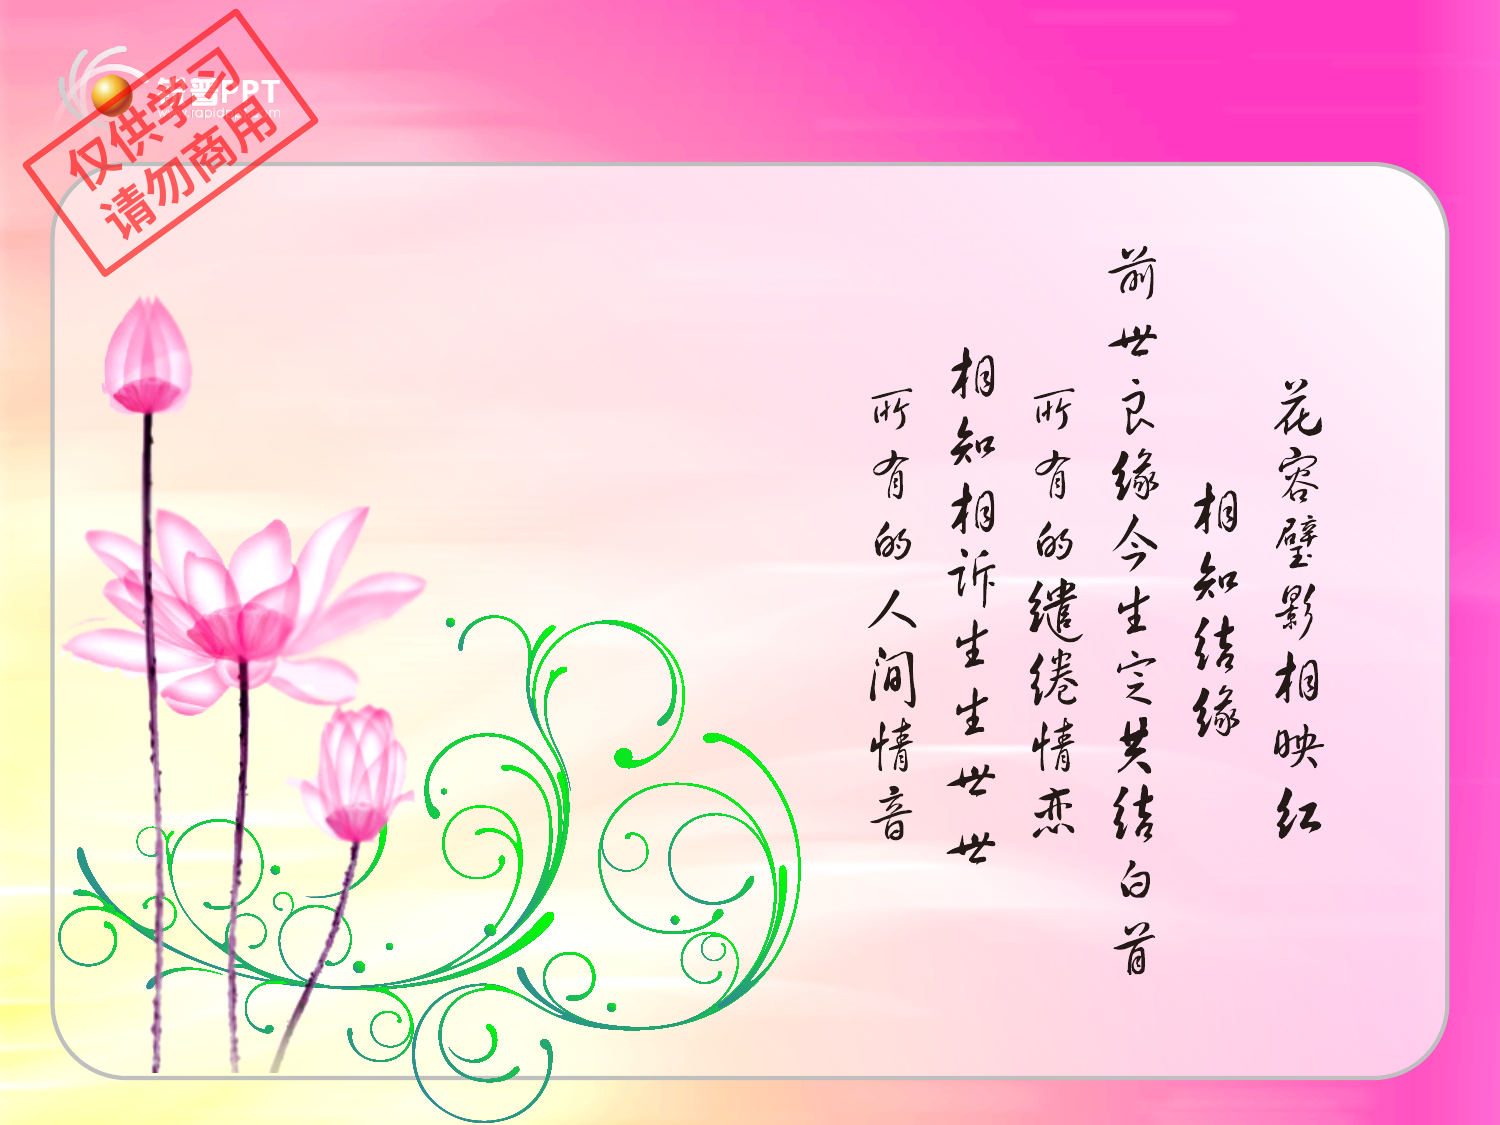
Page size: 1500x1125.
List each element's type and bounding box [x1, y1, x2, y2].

picture [0, 0, 1500, 1125]
text_box [54, 611, 813, 1125]
